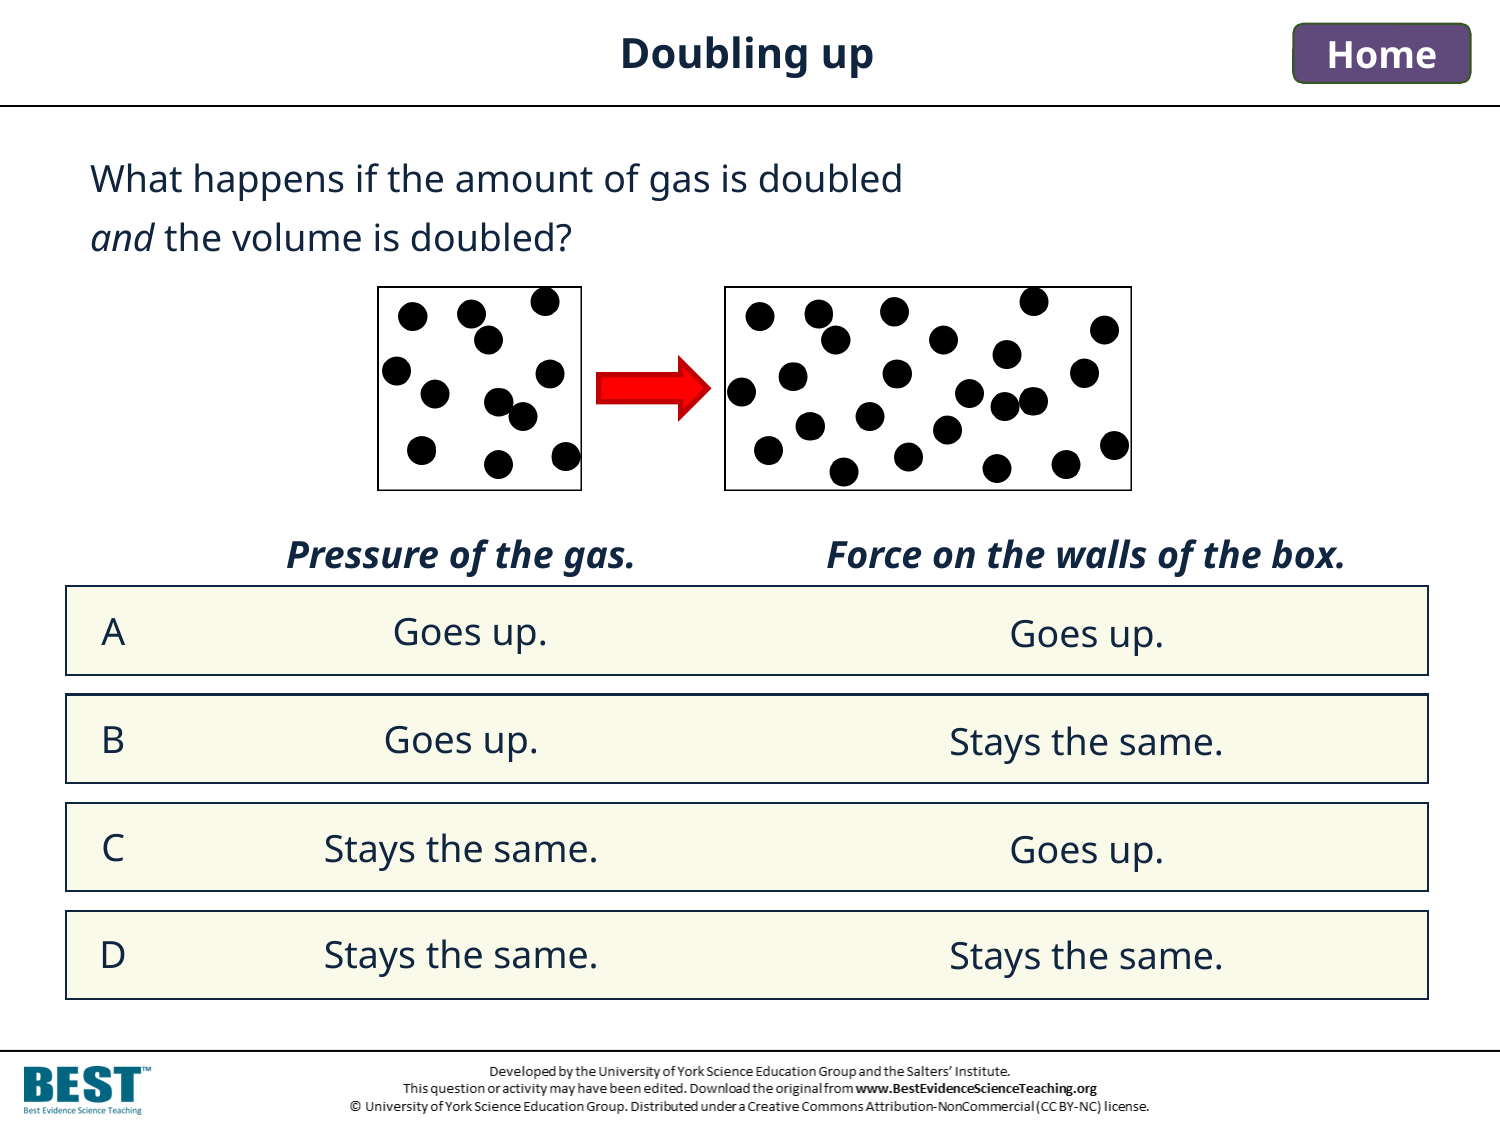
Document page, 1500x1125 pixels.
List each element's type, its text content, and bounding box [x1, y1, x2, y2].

picture [0, 105, 1500, 1125]
text_box Home [1292, 22, 1472, 84]
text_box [377, 286, 1132, 491]
text_box Doubling up [23, 4, 1471, 99]
